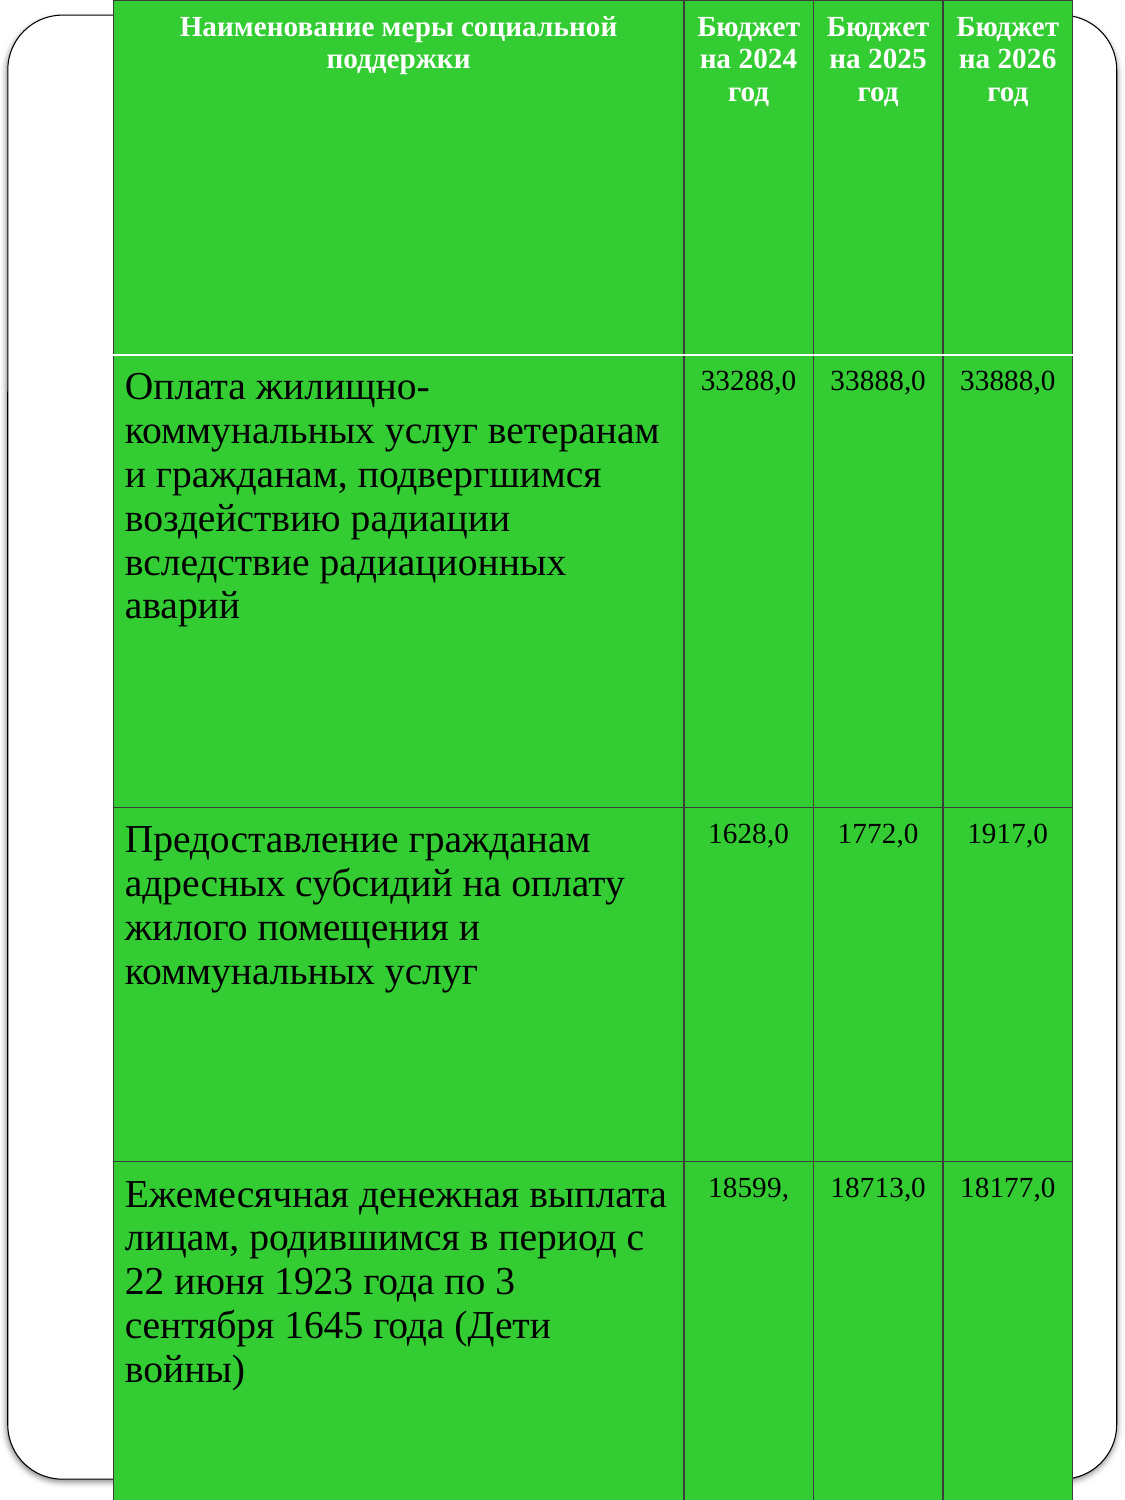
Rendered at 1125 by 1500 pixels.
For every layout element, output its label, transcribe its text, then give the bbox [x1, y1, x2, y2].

table_cell 1917,0 [944, 808, 1072, 1161]
table_cell 33888,0 [814, 356, 942, 807]
table_header Бюджет на 2024 год [685, 1, 813, 354]
table_header Наименование меры социальной поддержки [114, 1, 683, 354]
table_cell 18713,0 [814, 1162, 942, 1500]
table_cell 18599, [685, 1162, 813, 1500]
table_cell Оплата жилищно-коммунальных услуг ветеранам и гражданам, подвергшимся воздействию радиации вследствие радиационных аварий [114, 356, 683, 807]
table_cell 1628,0 [685, 808, 813, 1161]
table_header Бюджет на 2026 год [944, 1, 1072, 354]
table_cell Ежемесячная денежная выплата лицам, родившимся в период с 22 июня 1923 года по 3 сентября 1645 года (Дети войны) [114, 1162, 683, 1500]
table_cell 33288,0 [685, 356, 813, 807]
table_cell 1772,0 [814, 808, 942, 1161]
table_cell 18177,0 [944, 1162, 1072, 1500]
table_cell 33888,0 [944, 356, 1072, 807]
table_cell Предоставление гражданам адресных субсидий на оплату жилого помещения и коммунальных услуг [114, 808, 683, 1161]
table_header Бюджет на 2025 год [814, 1, 942, 354]
